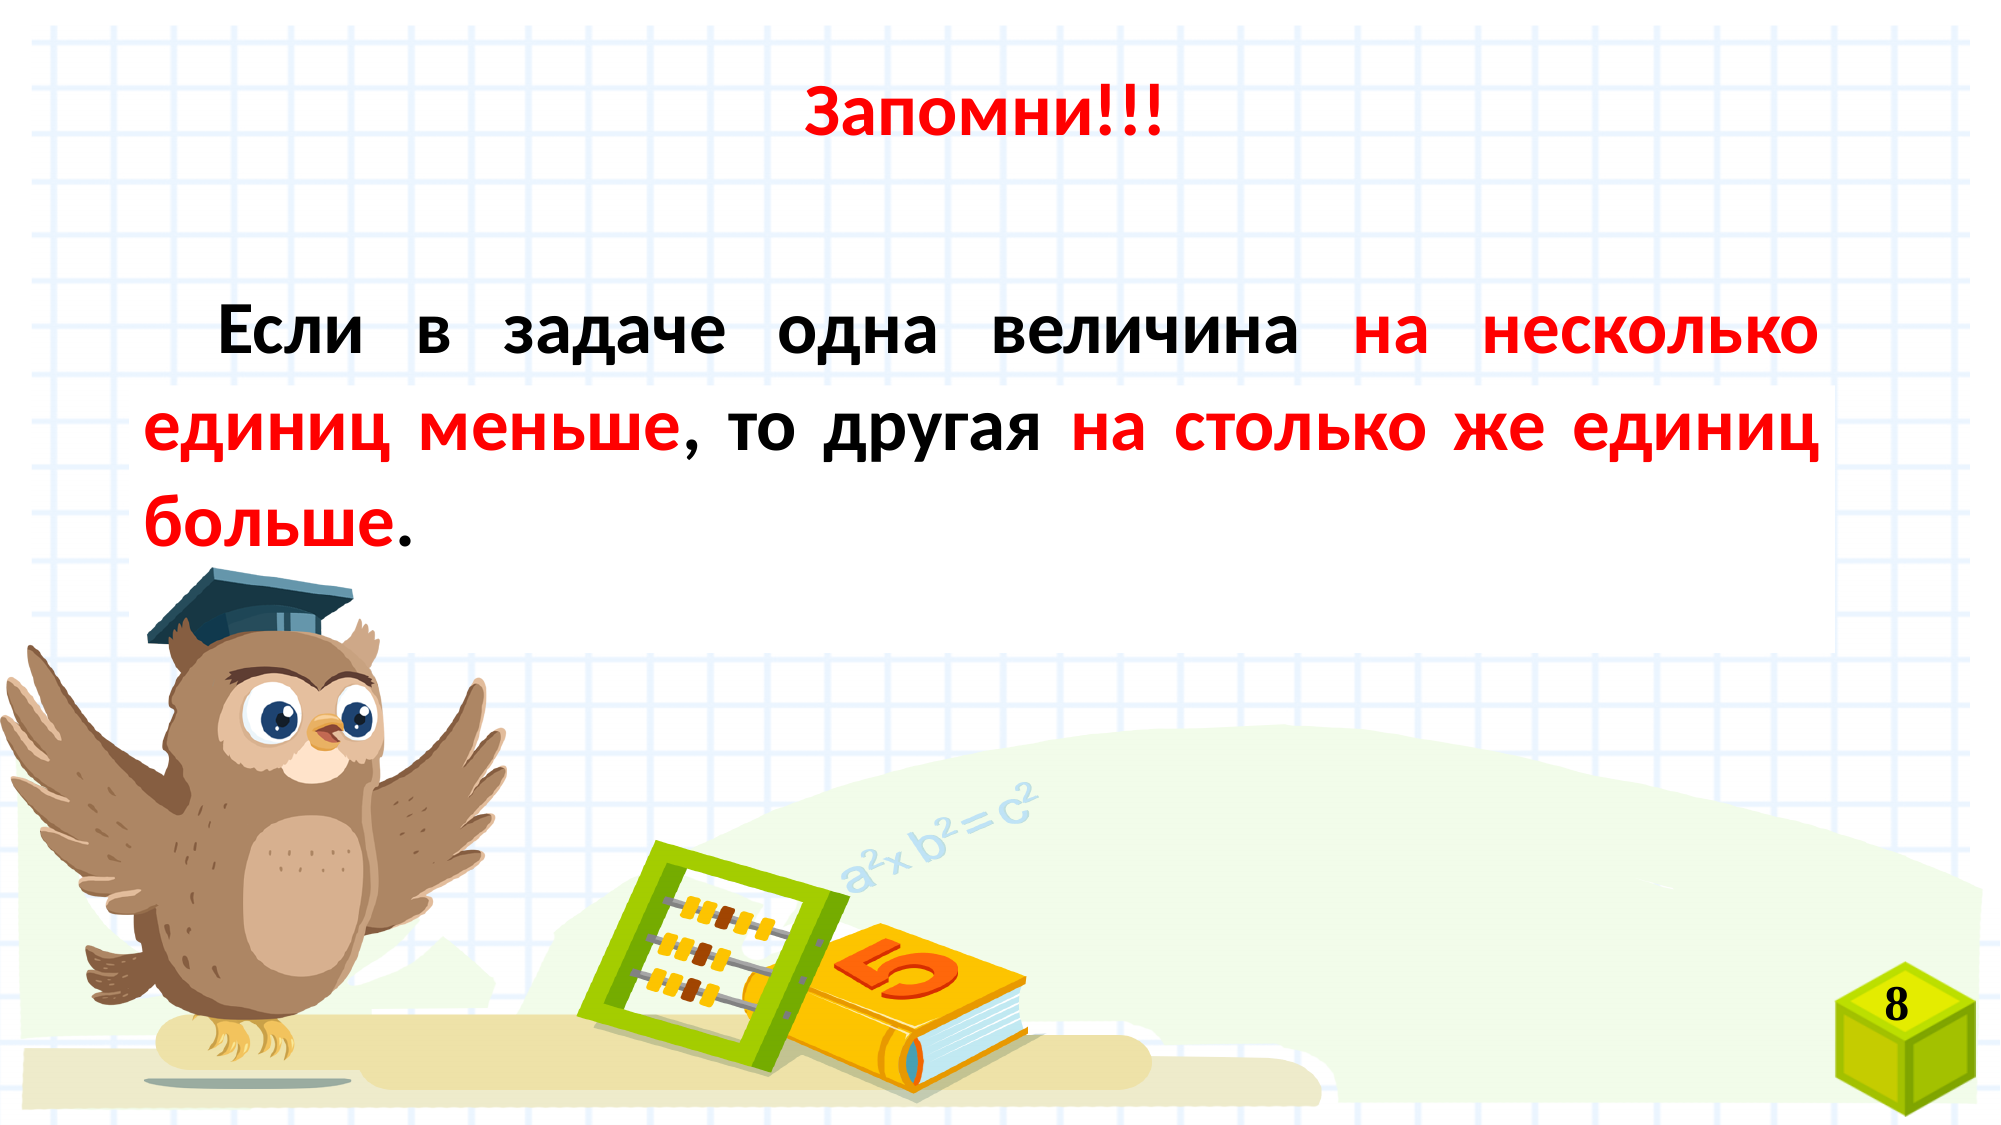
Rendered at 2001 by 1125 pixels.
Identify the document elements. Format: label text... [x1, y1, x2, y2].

text_box Запомни!!! [80, 53, 1857, 158]
list Если в задаче одна величина на несколько единиц меньше, то другая на столько же единиц больше. [127, 383, 1837, 655]
picture [0, 0, 2001, 1125]
